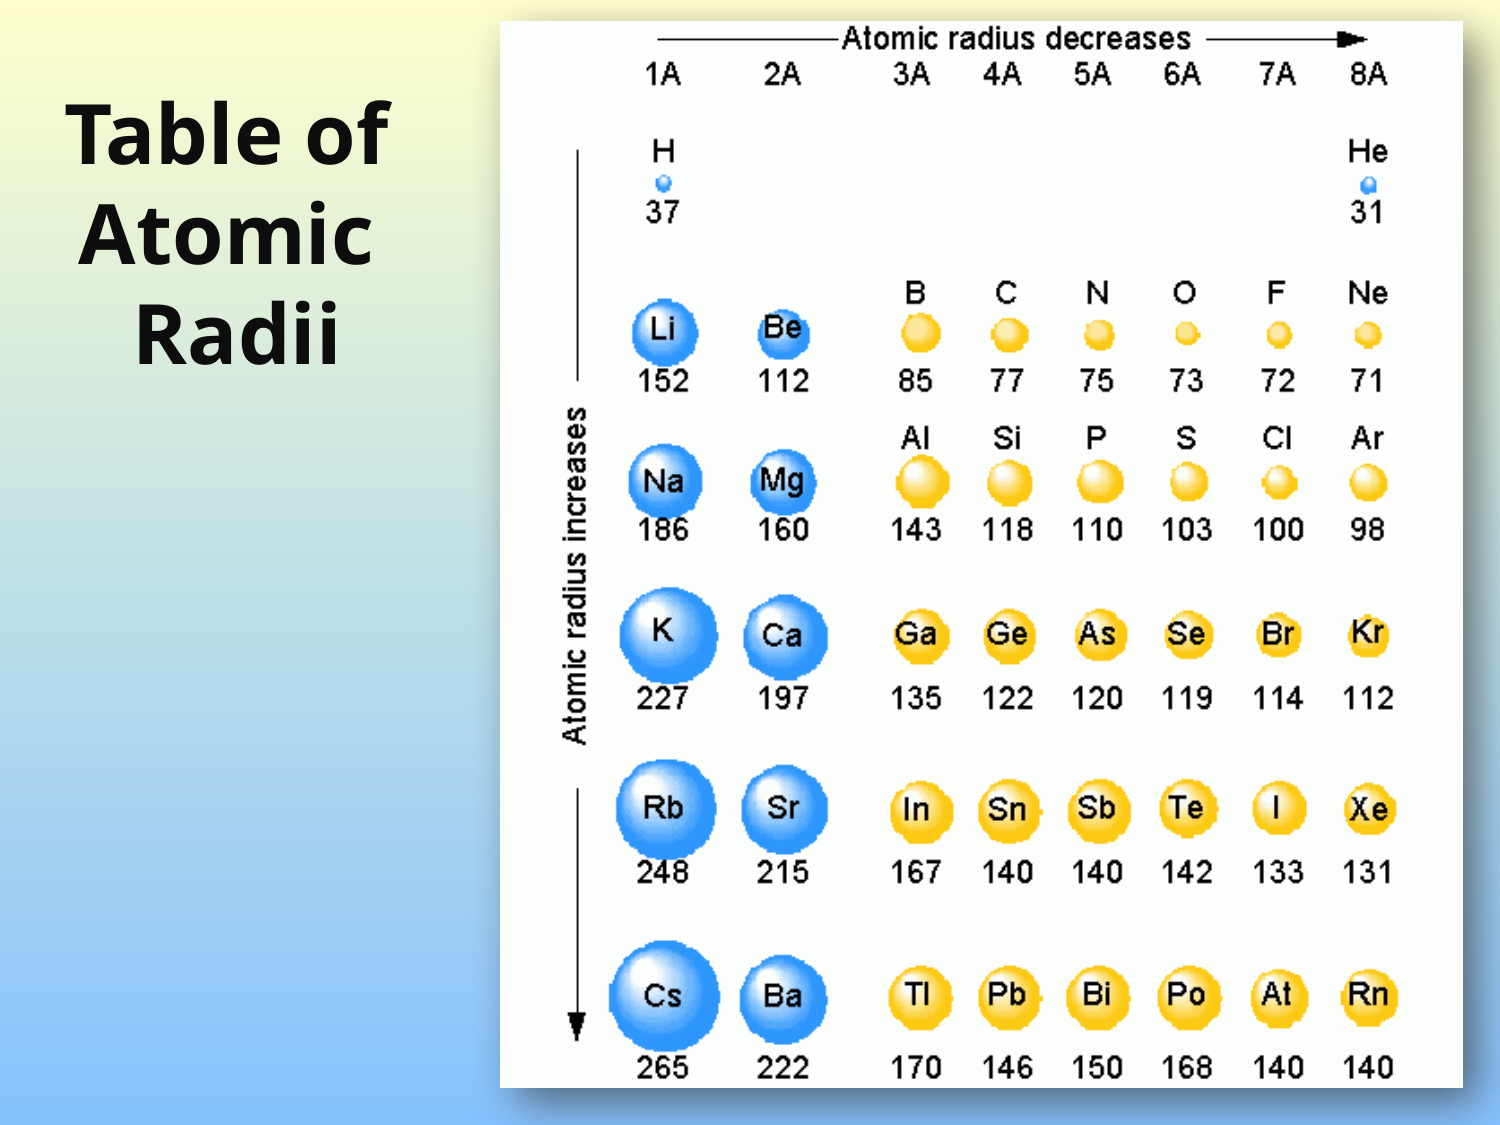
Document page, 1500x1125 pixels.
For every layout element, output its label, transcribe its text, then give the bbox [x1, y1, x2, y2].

title Table of Atomic Radii [0, 49, 476, 513]
picture [500, 21, 1463, 1088]
